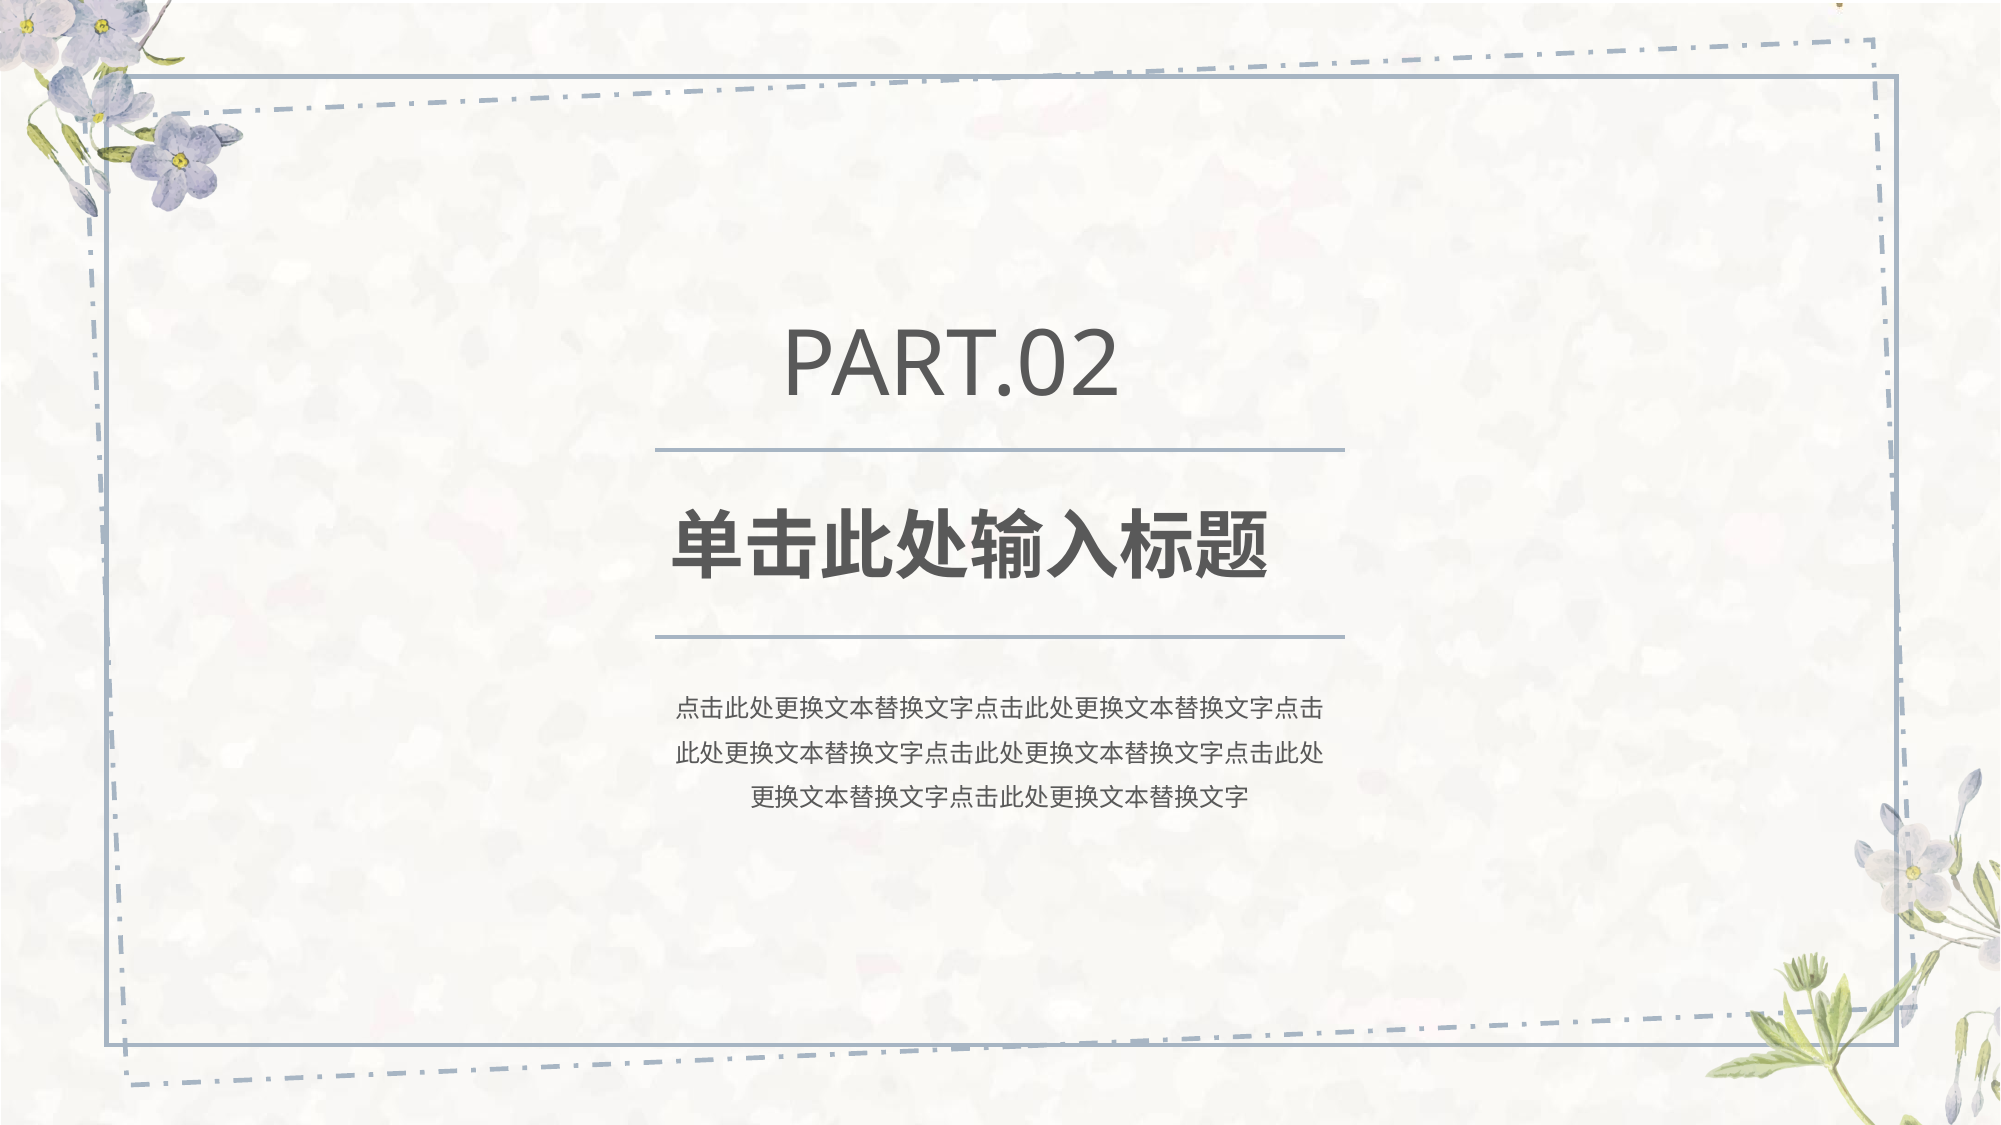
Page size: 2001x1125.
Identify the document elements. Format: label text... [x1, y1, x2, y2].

text_box 点击此处更换文本替换文字点击此处更换文本替换文字点击此处更换文本替换文字点击此处更换文本替换文字点击此处更换文本替换文字点击此处更换文本替换文字 [655, 669, 1345, 820]
text_box 单击此处输入标题 [655, 490, 1345, 596]
text_box PART.02 [765, 296, 1235, 421]
picture [0, 0, 2001, 1125]
